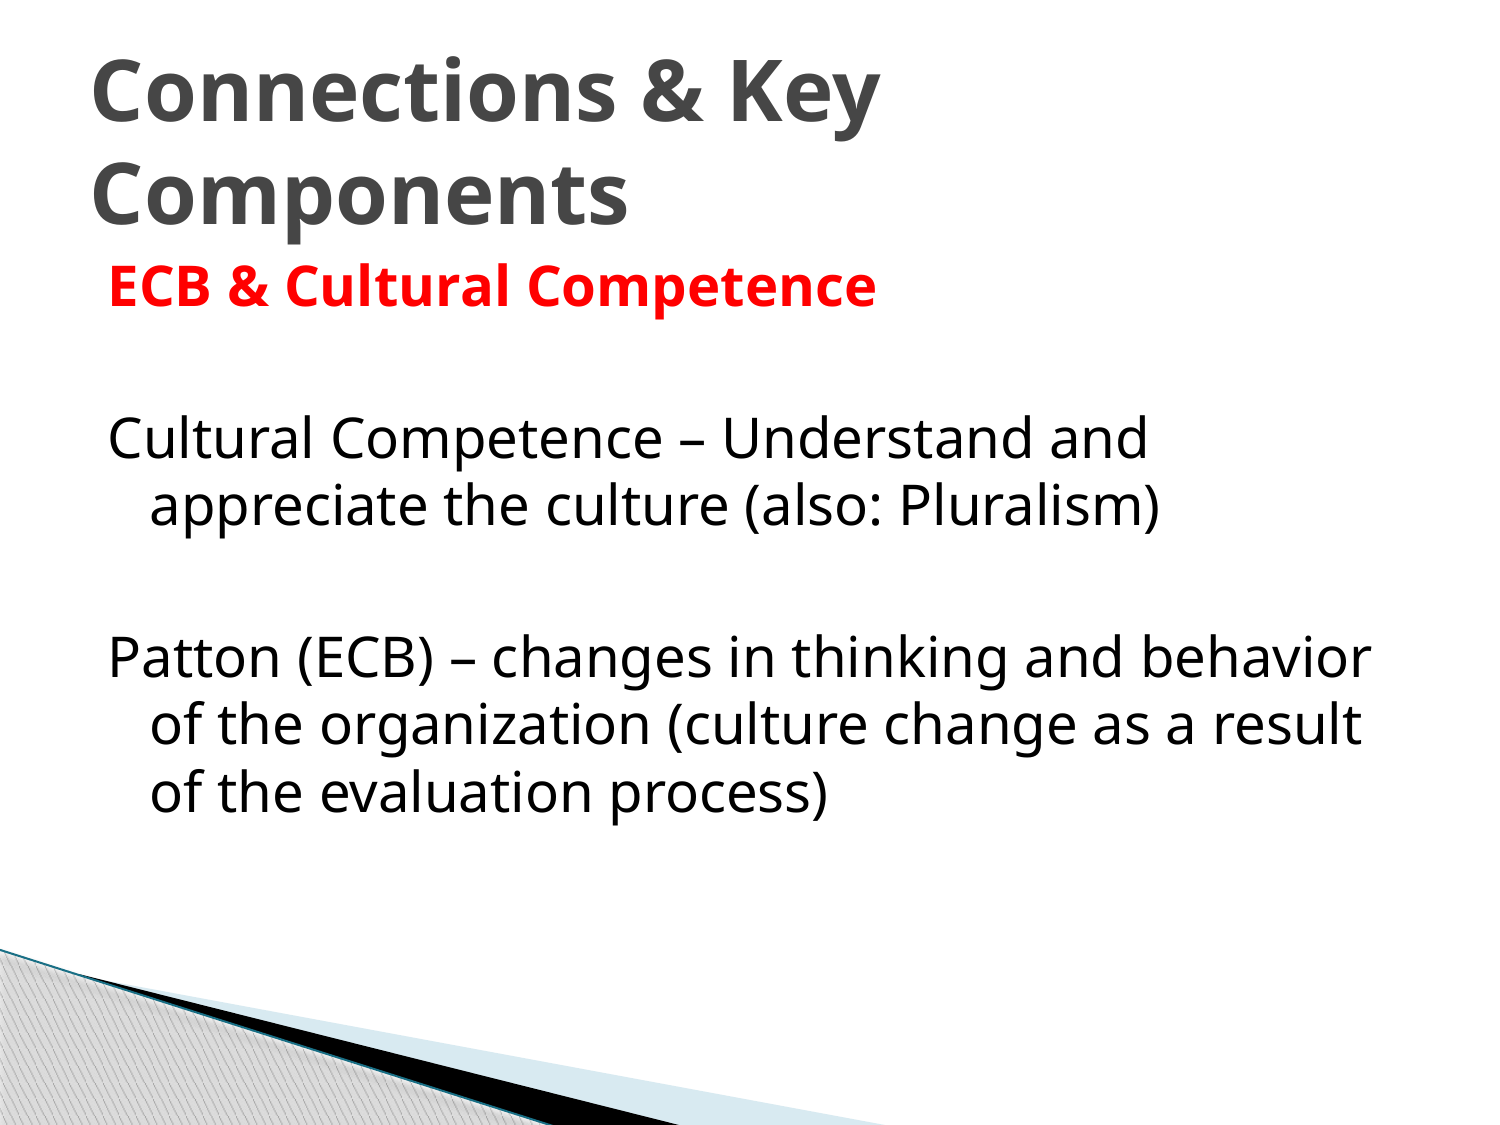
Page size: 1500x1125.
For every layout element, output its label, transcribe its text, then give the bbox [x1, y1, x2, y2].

title Connections & Key Components [75, 45, 1425, 233]
list ECB & Cultural Competence Cultural Competence – Understand and appreciate the culture (also: Pluralism) Patton (ECB) – changes in thinking and behavior of the organization (culture change as a result of the evaluation process) [75, 243, 1425, 986]
